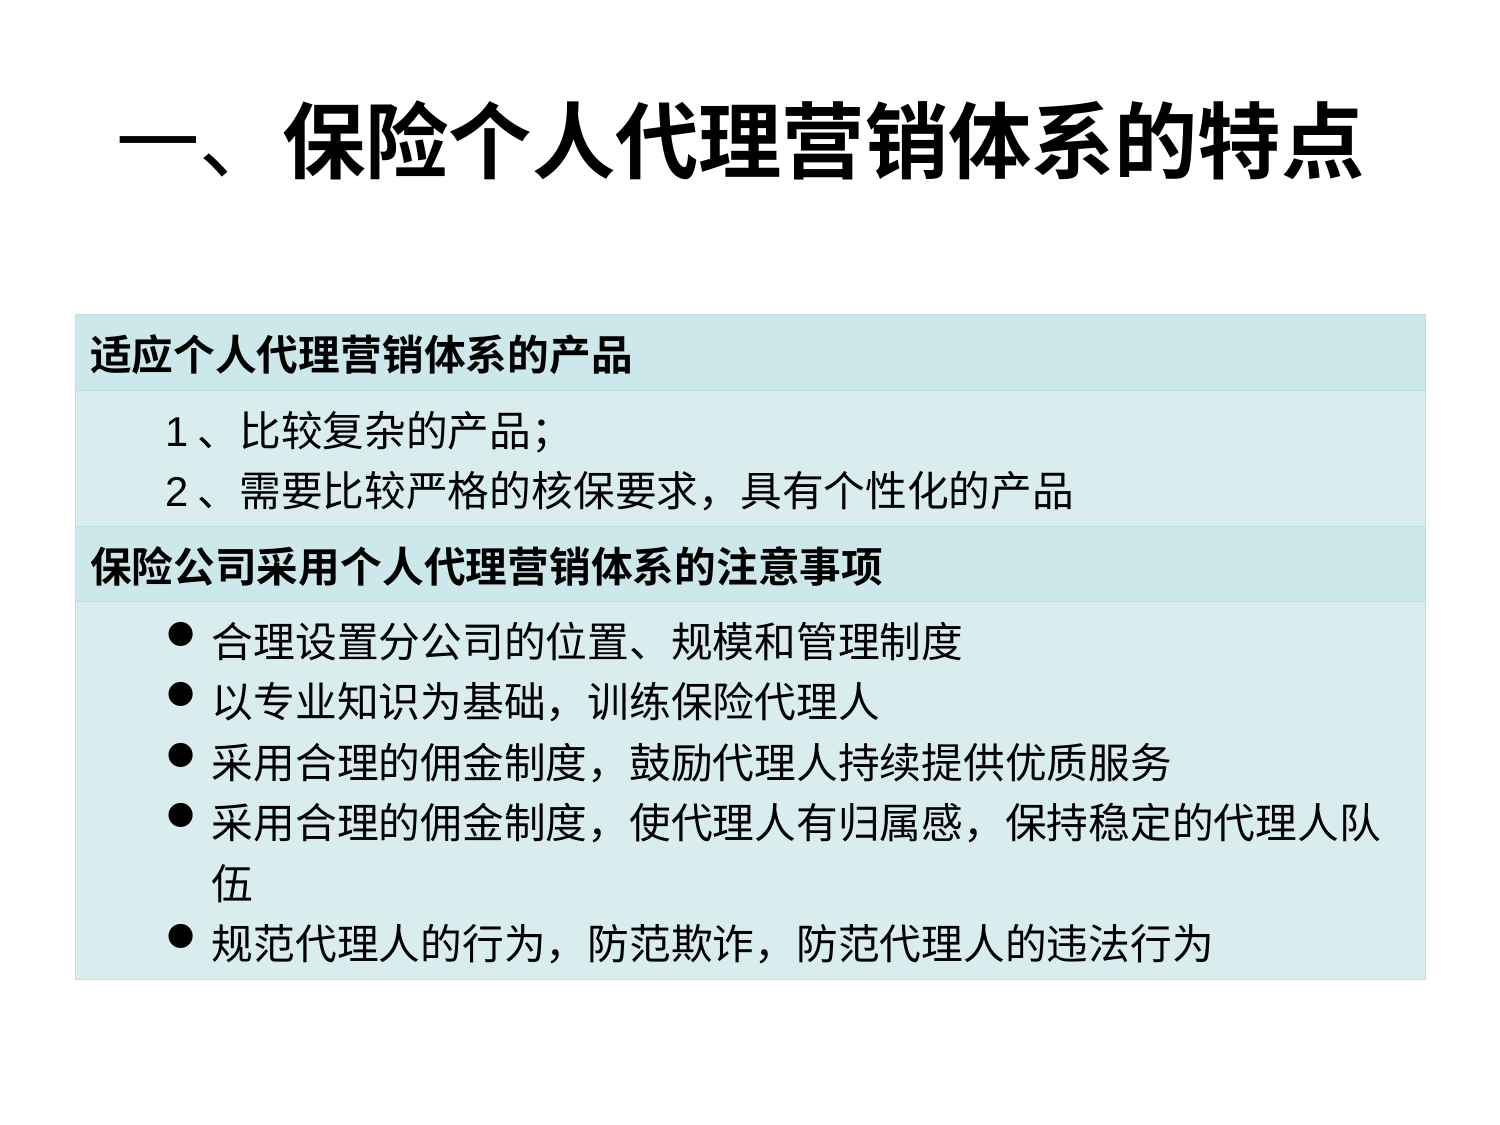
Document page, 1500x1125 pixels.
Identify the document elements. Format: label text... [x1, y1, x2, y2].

table_cell 合理设置分公司的位置、规模和管理制度 以专业知识为基础，训练保险代理人 采用合理的佣金制度，鼓励代理人持续提供优质服务 采用合理的佣金制度，使代理人有归属感，保持稳定的代理人队伍 规范代理人的行为，防范欺诈，防范代理人的违法行为 [76, 602, 1425, 979]
table_header 适应个人代理营销体系的产品 [76, 315, 1425, 390]
table_cell 1、比较复杂的产品； 2、需要比较严格的核保要求，具有个性化的产品 [76, 391, 1425, 526]
title 一、保险个人代理营销体系的特点 [75, 45, 1425, 233]
table_cell 保险公司采用个人代理营销体系的注意事项 [76, 527, 1425, 601]
